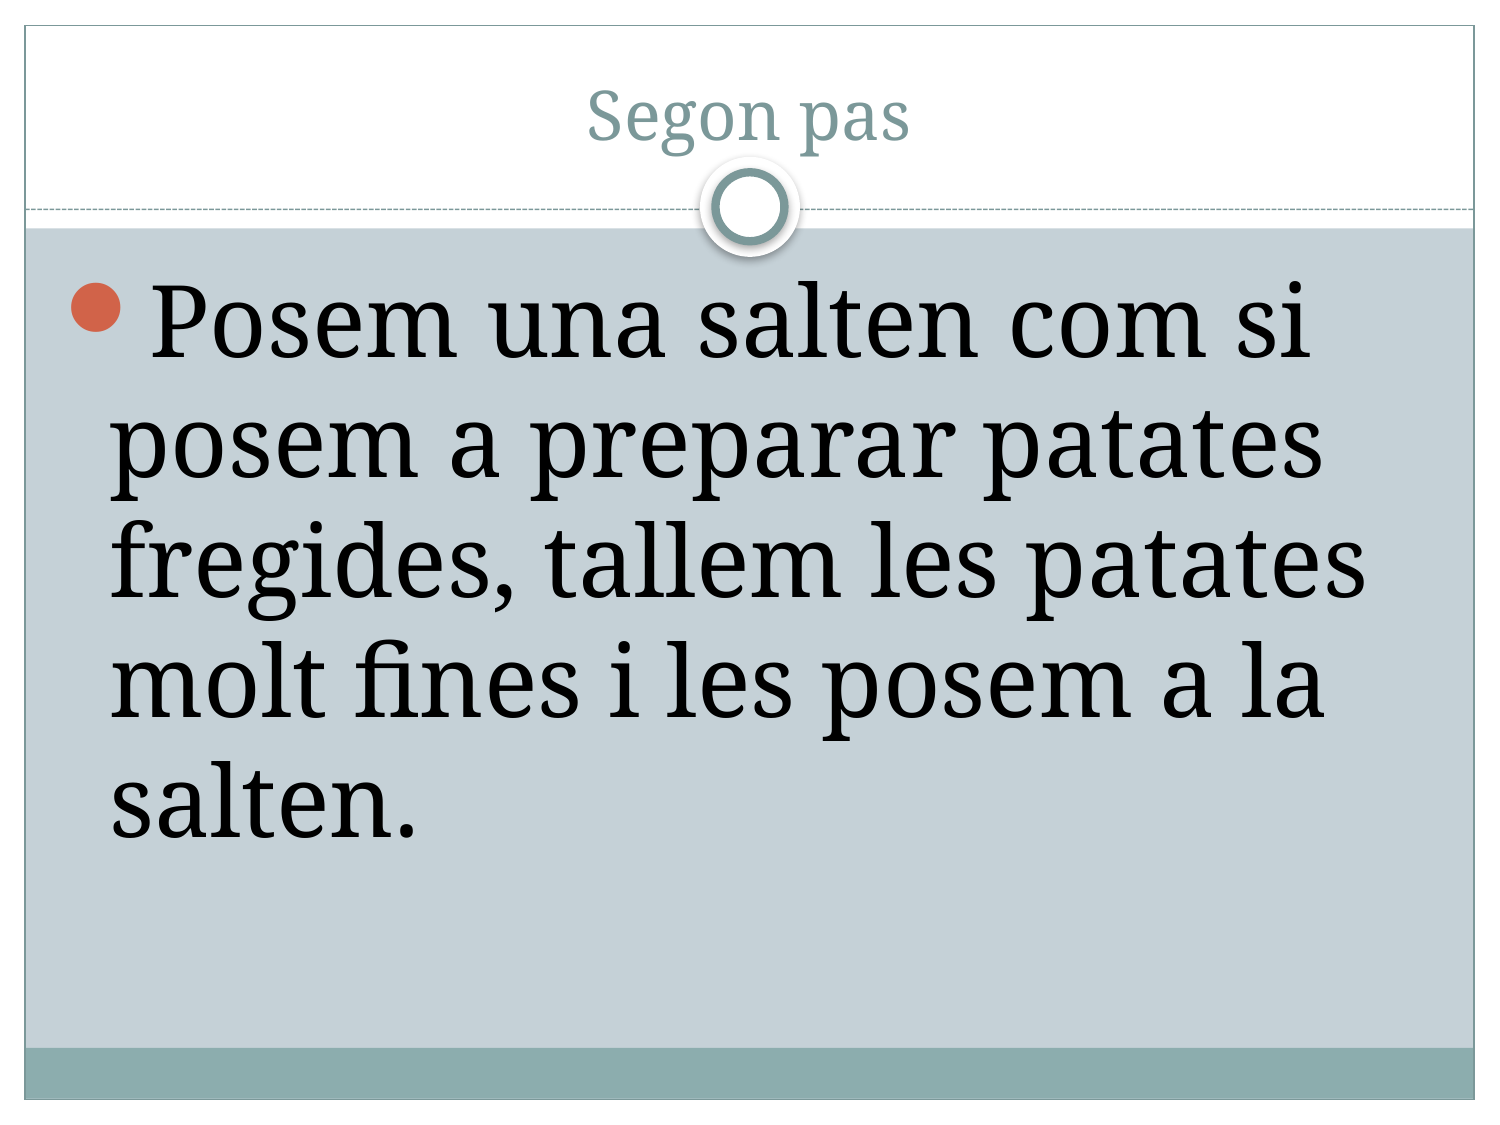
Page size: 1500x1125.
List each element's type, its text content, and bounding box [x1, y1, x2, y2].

title Segon pas [49, 37, 1450, 162]
list Posem una salten com si posem a preparar patates fregides, tallem les patates molt fines i les posem a la salten. [49, 250, 1445, 1001]
